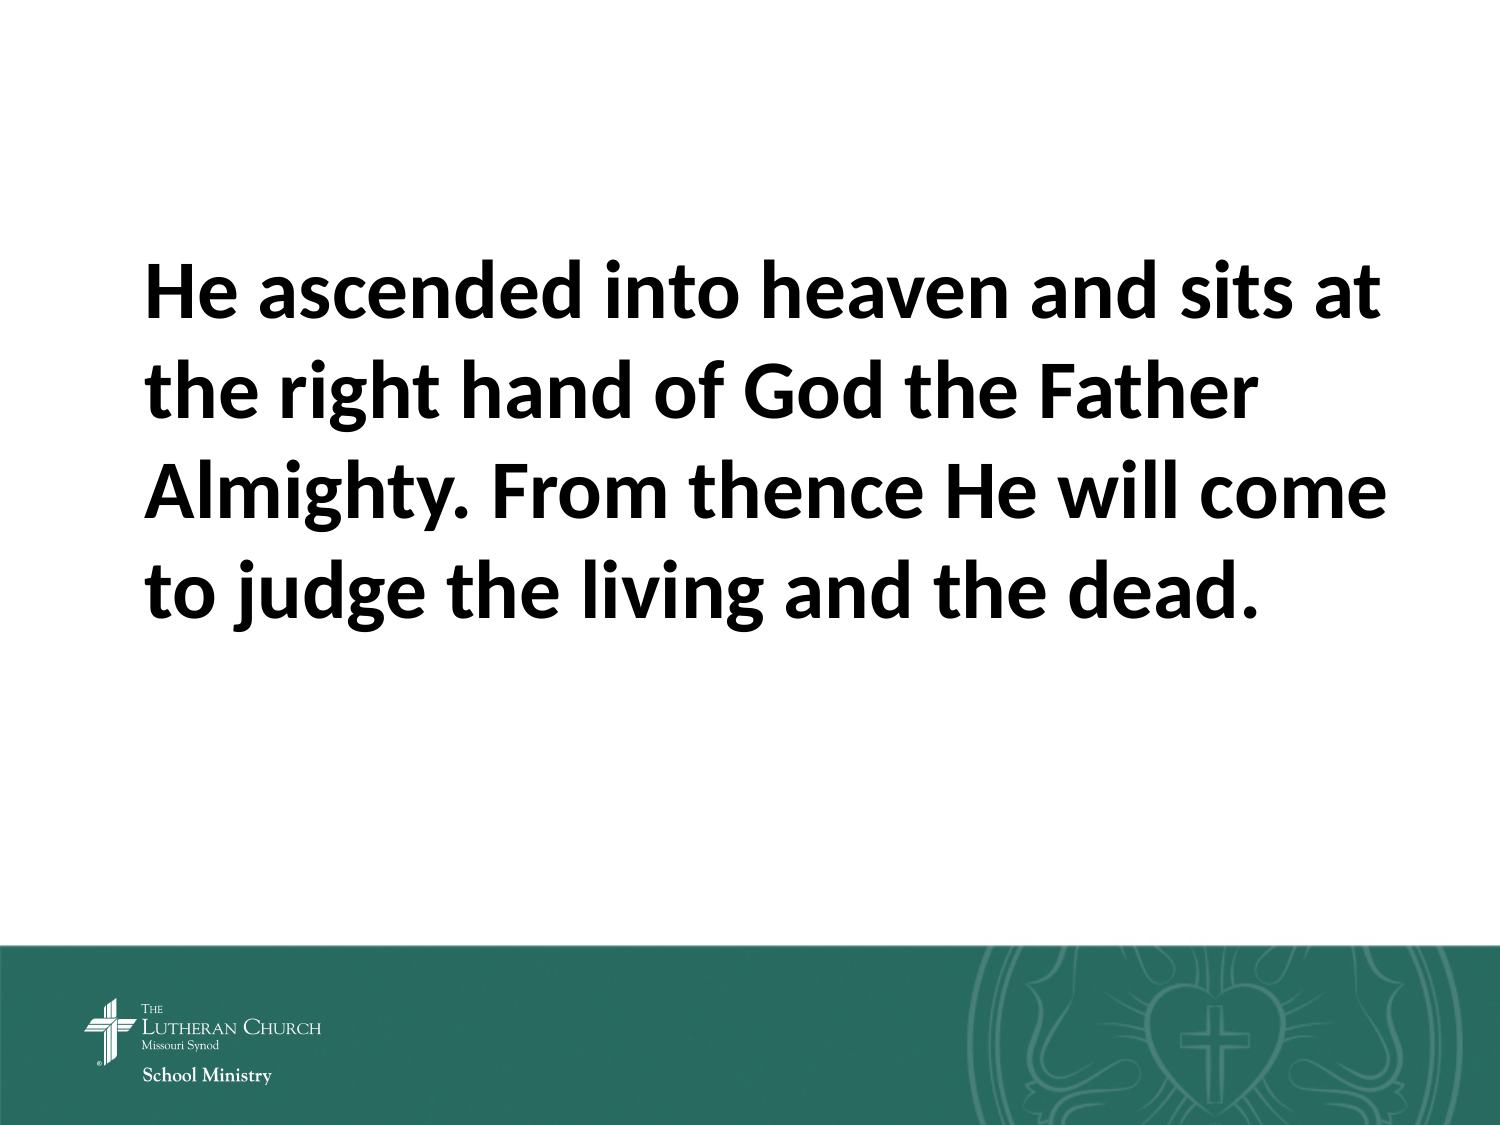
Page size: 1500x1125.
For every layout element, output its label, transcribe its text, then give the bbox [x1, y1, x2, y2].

list He ascended into heaven and sits at the right hand of God the Father Almighty. From thence He will come to judge the living and the dead. [73, 111, 1428, 975]
picture [0, 0, 1500, 1125]
